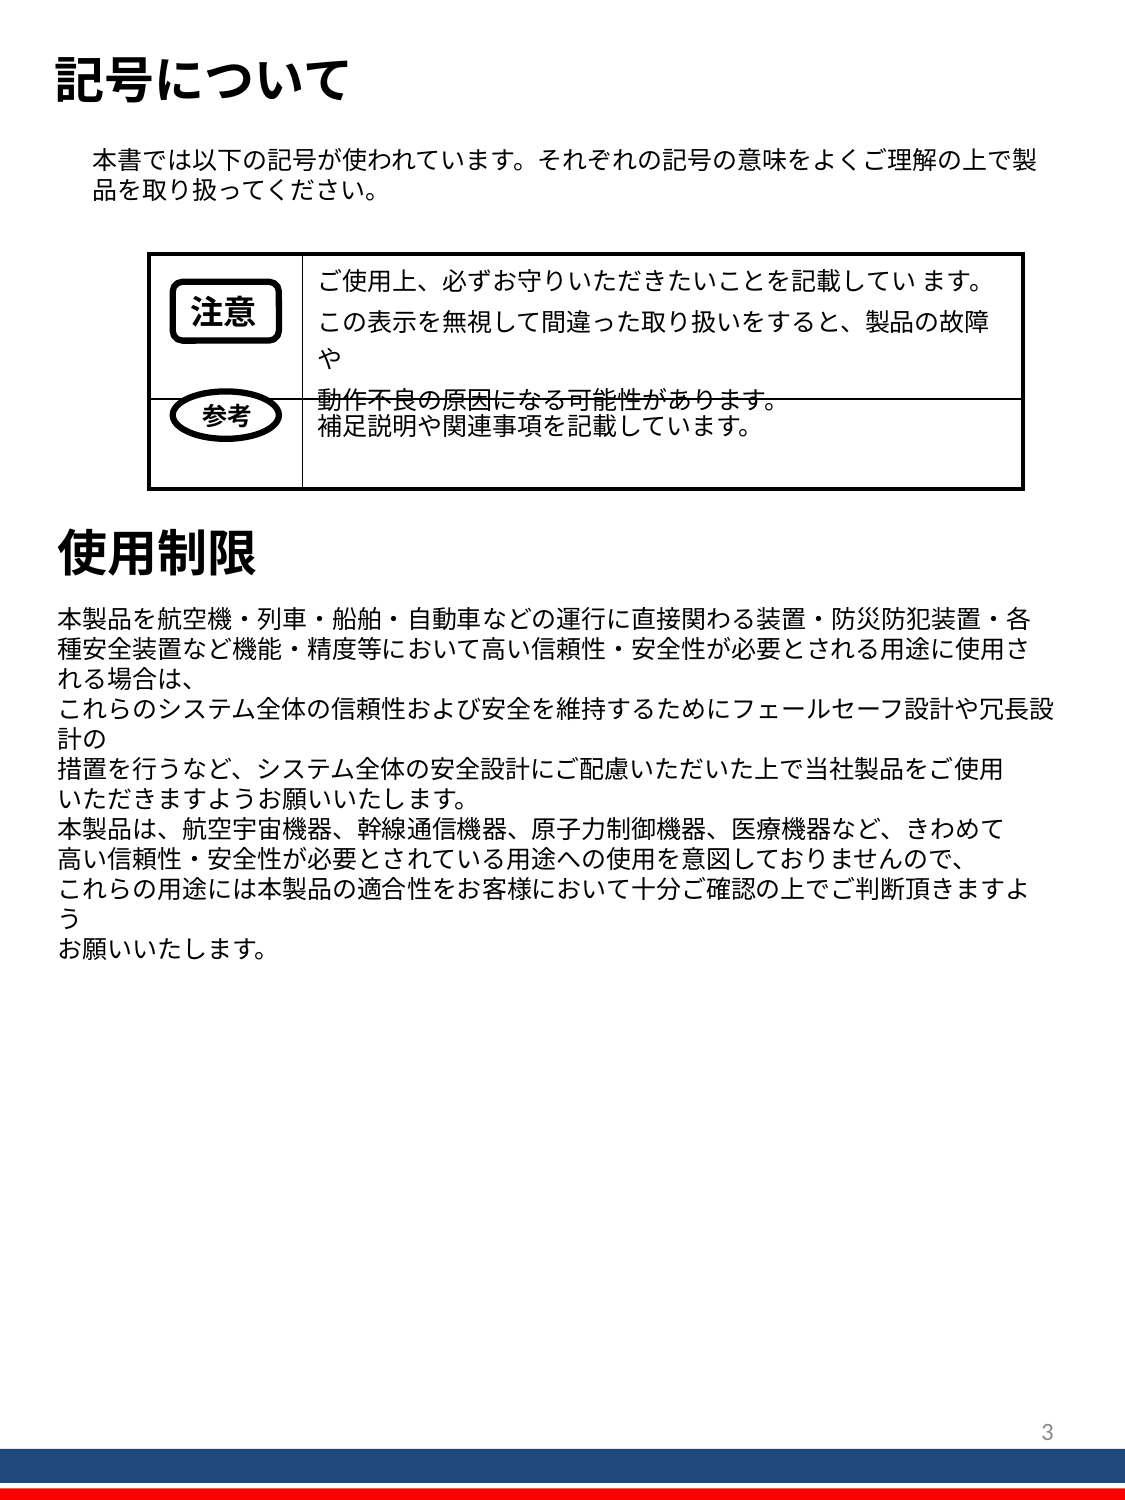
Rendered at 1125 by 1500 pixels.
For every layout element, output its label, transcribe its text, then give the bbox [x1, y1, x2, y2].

text_box 参考 [172, 391, 279, 439]
text_box 記号について [40, 41, 369, 117]
text_box 注意 [172, 281, 279, 341]
table_header [151, 256, 302, 398]
table_cell [151, 400, 302, 487]
table_cell 補足説明や関連事項を記載しています。 [303, 400, 1021, 487]
text_box 本製品を航空機・列車・船舶・自動車などの運行に直接関わる装置・防災防犯装置・各種安全装置など機能・精度等において高い信頼性・安全性が必要とされる用途に使用される場合は、 これらのシステム全体の信頼性および安全を維持するためにフェールセーフ設計や冗長設計の 措置を行うなど、システム全体の安全設計にご配慮いただいた上で当社製品をご使用 いただきますようお願いいたします。 本製品は、航空宇宙機器、幹線通信機器、原子力制御機器、医療機器など、きわめて 高い信頼性・安全性が必要とされている用途への使用を意図しておりませんので、 これらの用途には本製品の適合性をお客様において十分ご確認の上でご判断頂きますよう お願いいたします。 [42, 596, 1071, 971]
table_header ご使用上、必ずお守りいただきたいことを記載してい ます。 この表示を無視して間違った取り扱いをすると、製品の故障や 動作不良の原因になる可能性があります。 [303, 256, 1021, 398]
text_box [0, 1448, 1125, 1500]
slide_number 2 [806, 1390, 1069, 1447]
text_box 使用制限 [43, 513, 273, 590]
text_box 本書では以下の記号が使われています。それぞれの記号の意味をよくご理解の上で製品を取り扱ってください。 [78, 137, 1071, 213]
